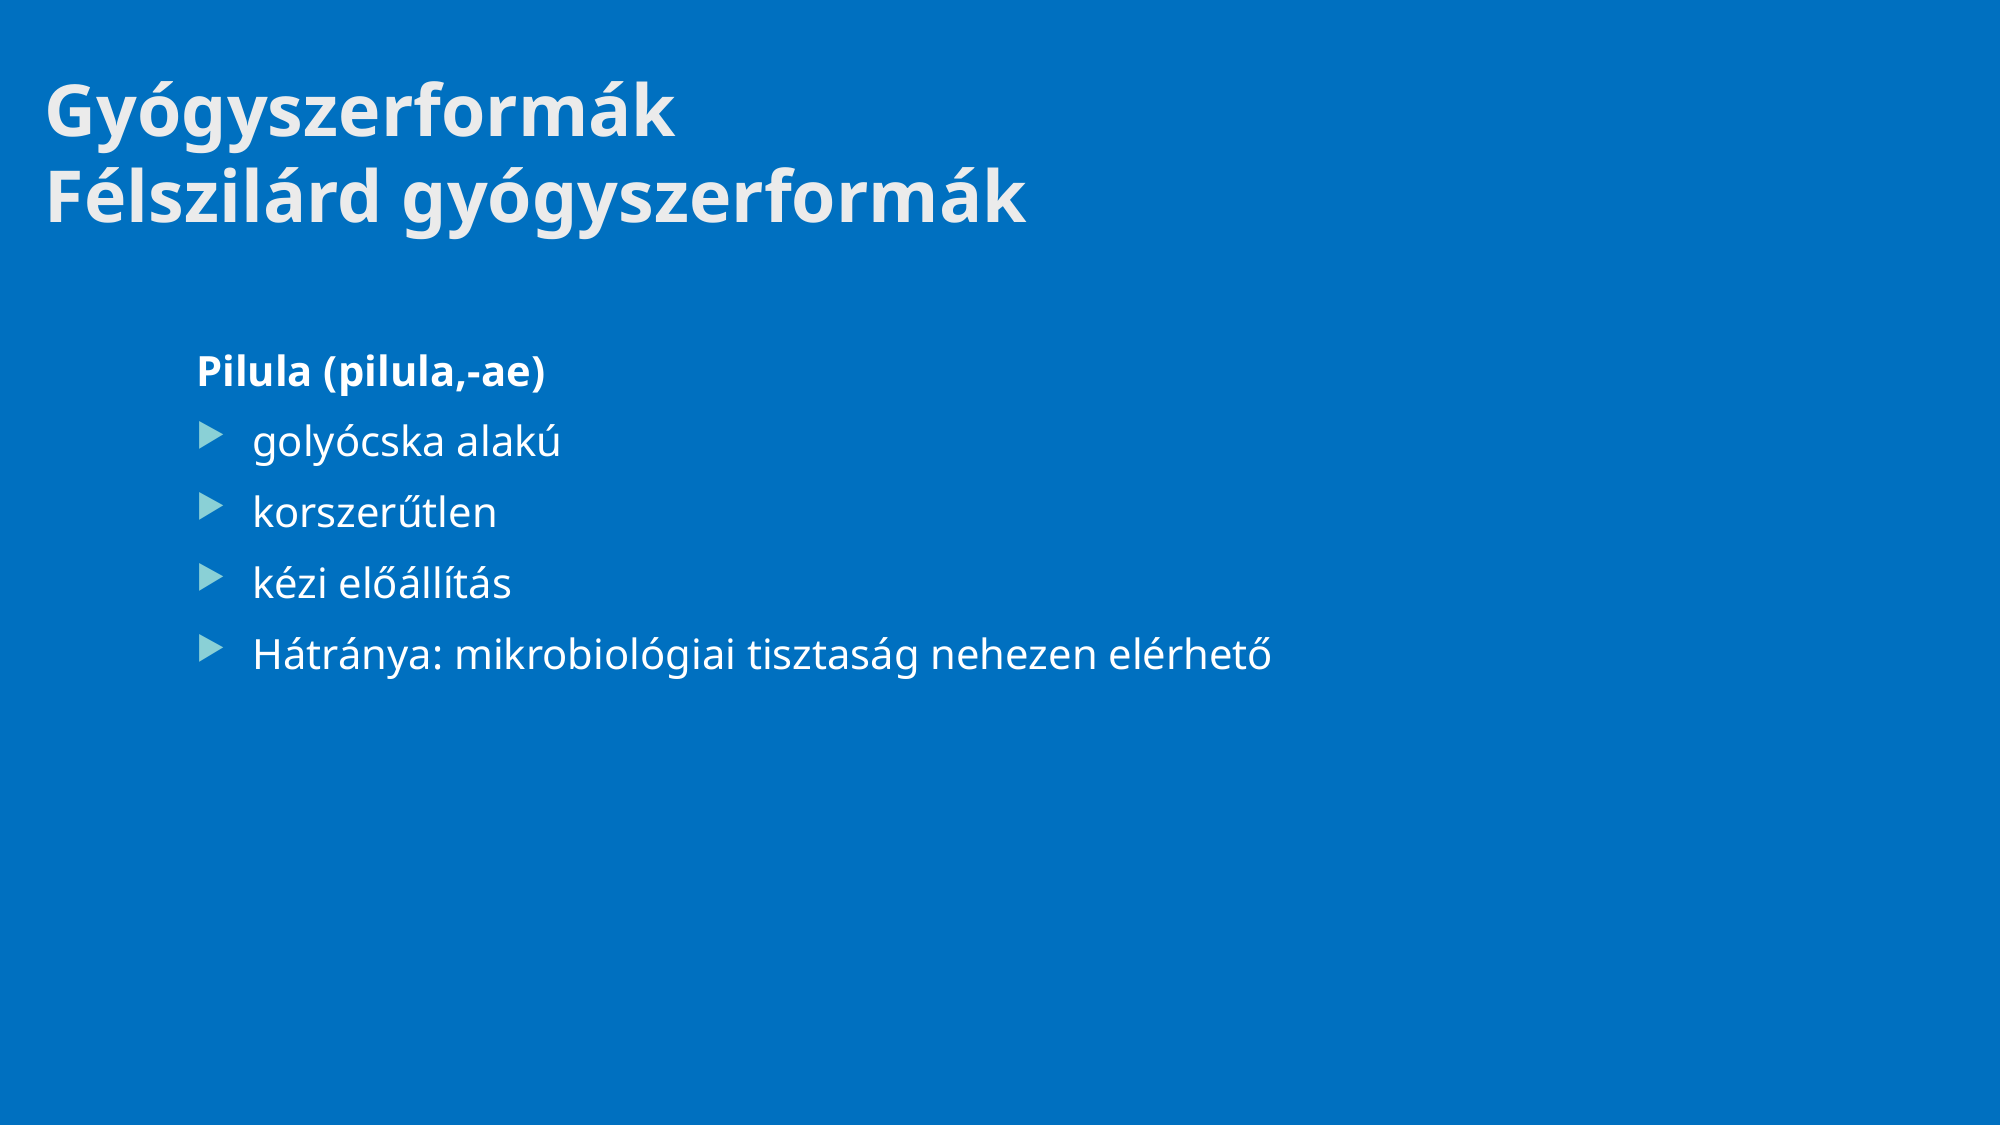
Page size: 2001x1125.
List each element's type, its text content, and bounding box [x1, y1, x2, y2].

list Pilula (pilula,-ae) golyócska alakú korszerűtlen kézi előállítás Hátránya: mikrobiológiai tisztaság nehezen elérhető [181, 336, 1649, 1025]
title Gyógyszerformák Félszilárd gyógyszerformák [29, 57, 1380, 245]
